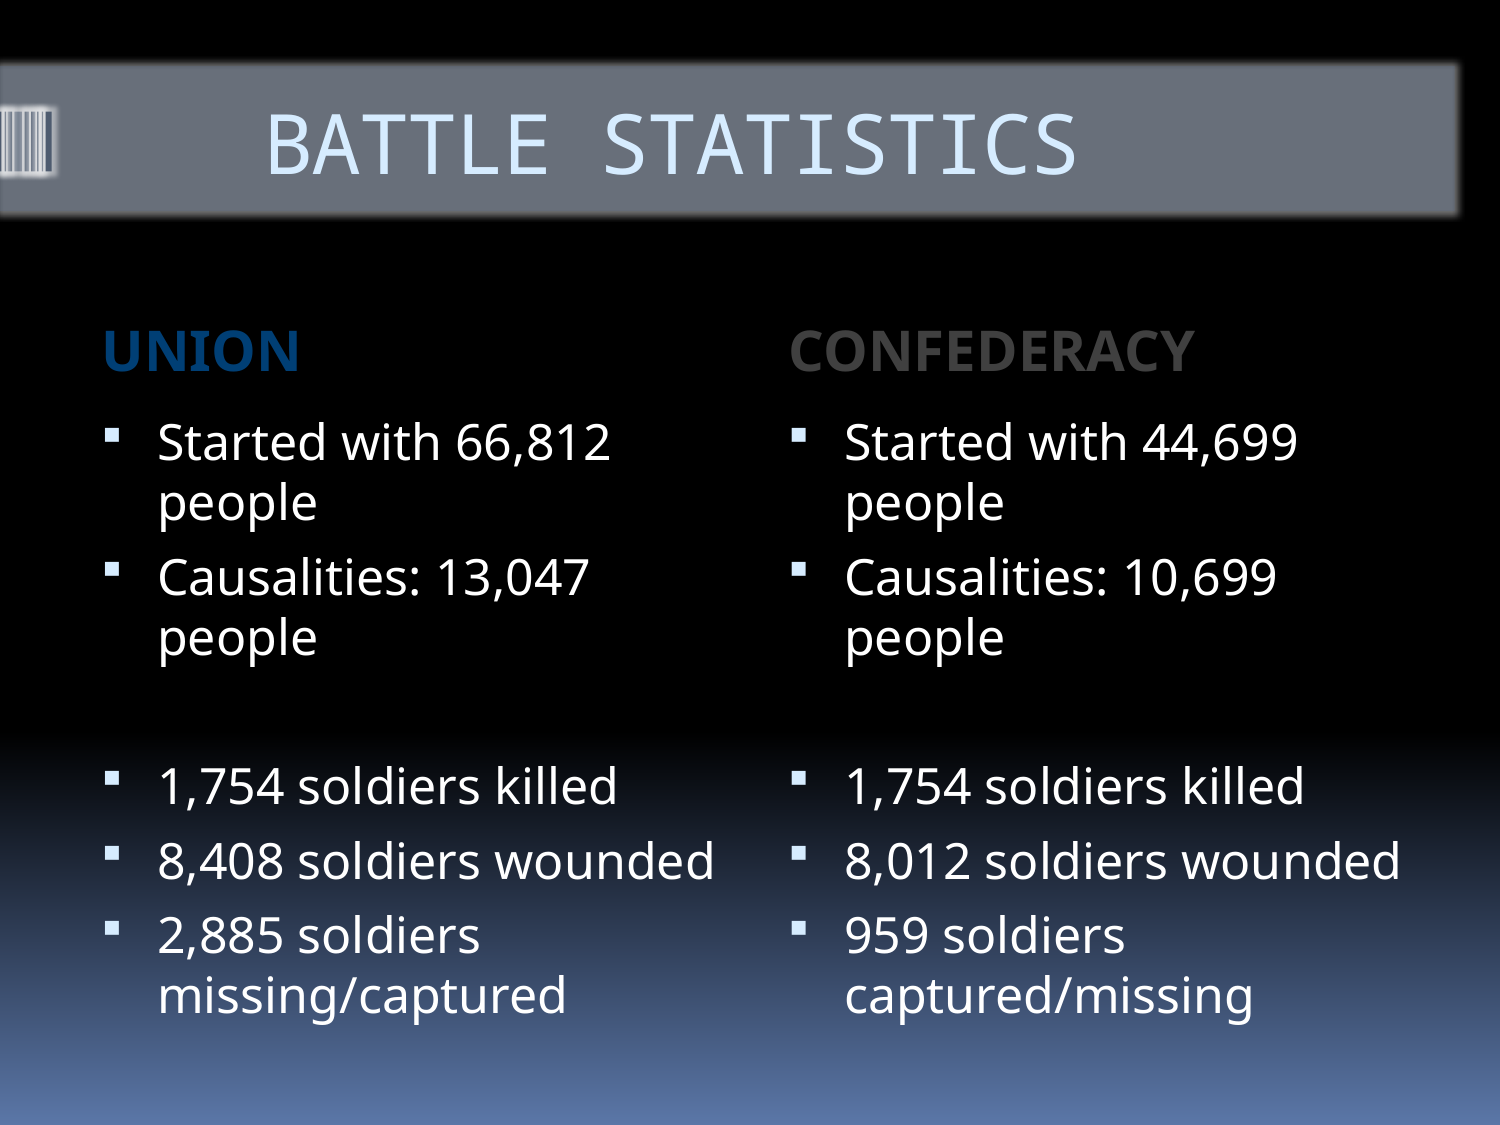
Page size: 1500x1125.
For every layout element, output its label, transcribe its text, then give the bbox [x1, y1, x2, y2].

list UNION [75, 296, 738, 402]
list CONFEDERACY [761, 296, 1425, 402]
list Started with 66,812 people Causalities: 13,047 people 1,754 soldiers killed 8,408 soldiers wounded 2,885 soldiers missing/captured [75, 403, 738, 1053]
list Started with 44,699 people Causalities: 10,699 people 1,754 soldiers killed 8,012 soldiers wounded 959 soldiers captured/missing [761, 403, 1425, 1053]
title BATTLE STATISTICS [82, 83, 1358, 234]
